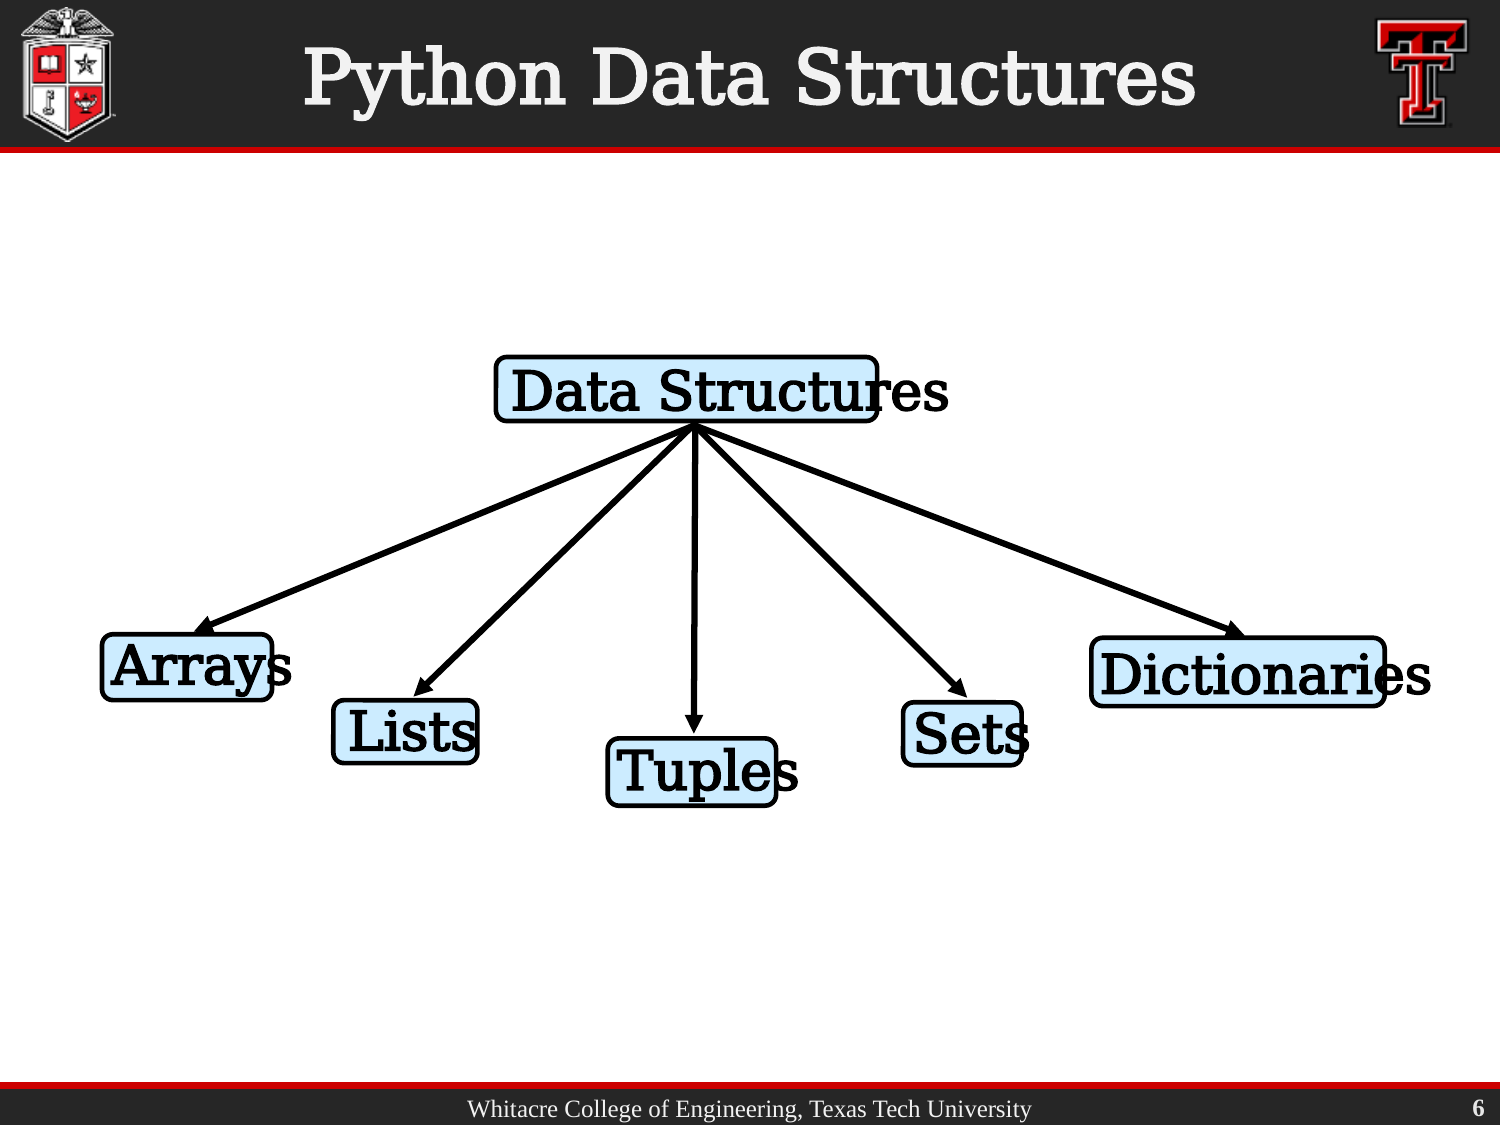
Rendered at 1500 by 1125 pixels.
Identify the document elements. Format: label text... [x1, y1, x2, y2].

picture [21, 7, 116, 142]
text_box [96, 348, 1500, 810]
slide_number 6 [1392, 1086, 1500, 1125]
picture [1373, 14, 1472, 128]
title Python Data Structures [151, 6, 1349, 141]
